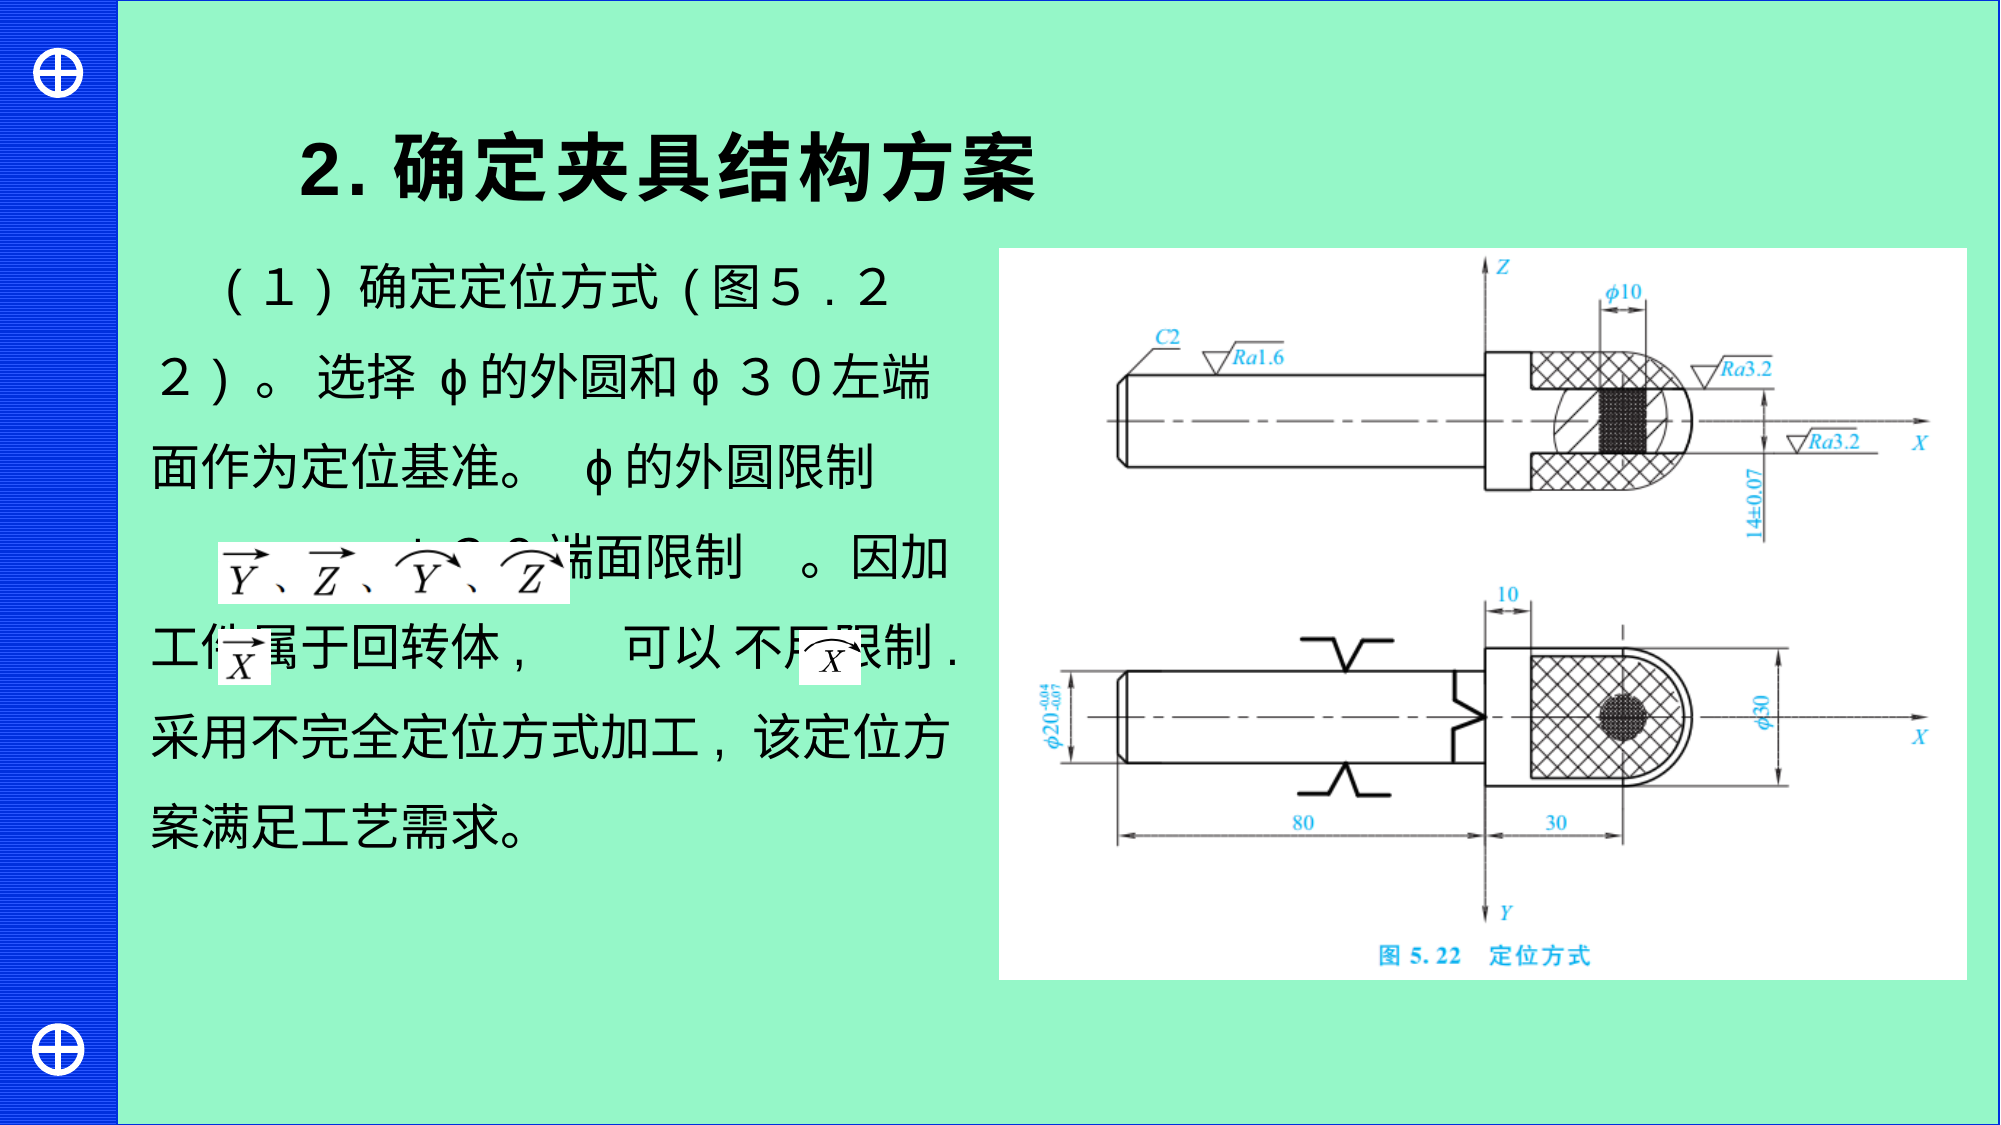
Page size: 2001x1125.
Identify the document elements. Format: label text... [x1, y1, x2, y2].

picture [999, 248, 1967, 980]
picture [218, 629, 271, 685]
picture [799, 630, 861, 685]
text_box 2.确定夹具结构方案 [176, 96, 1465, 218]
picture [218, 542, 570, 604]
